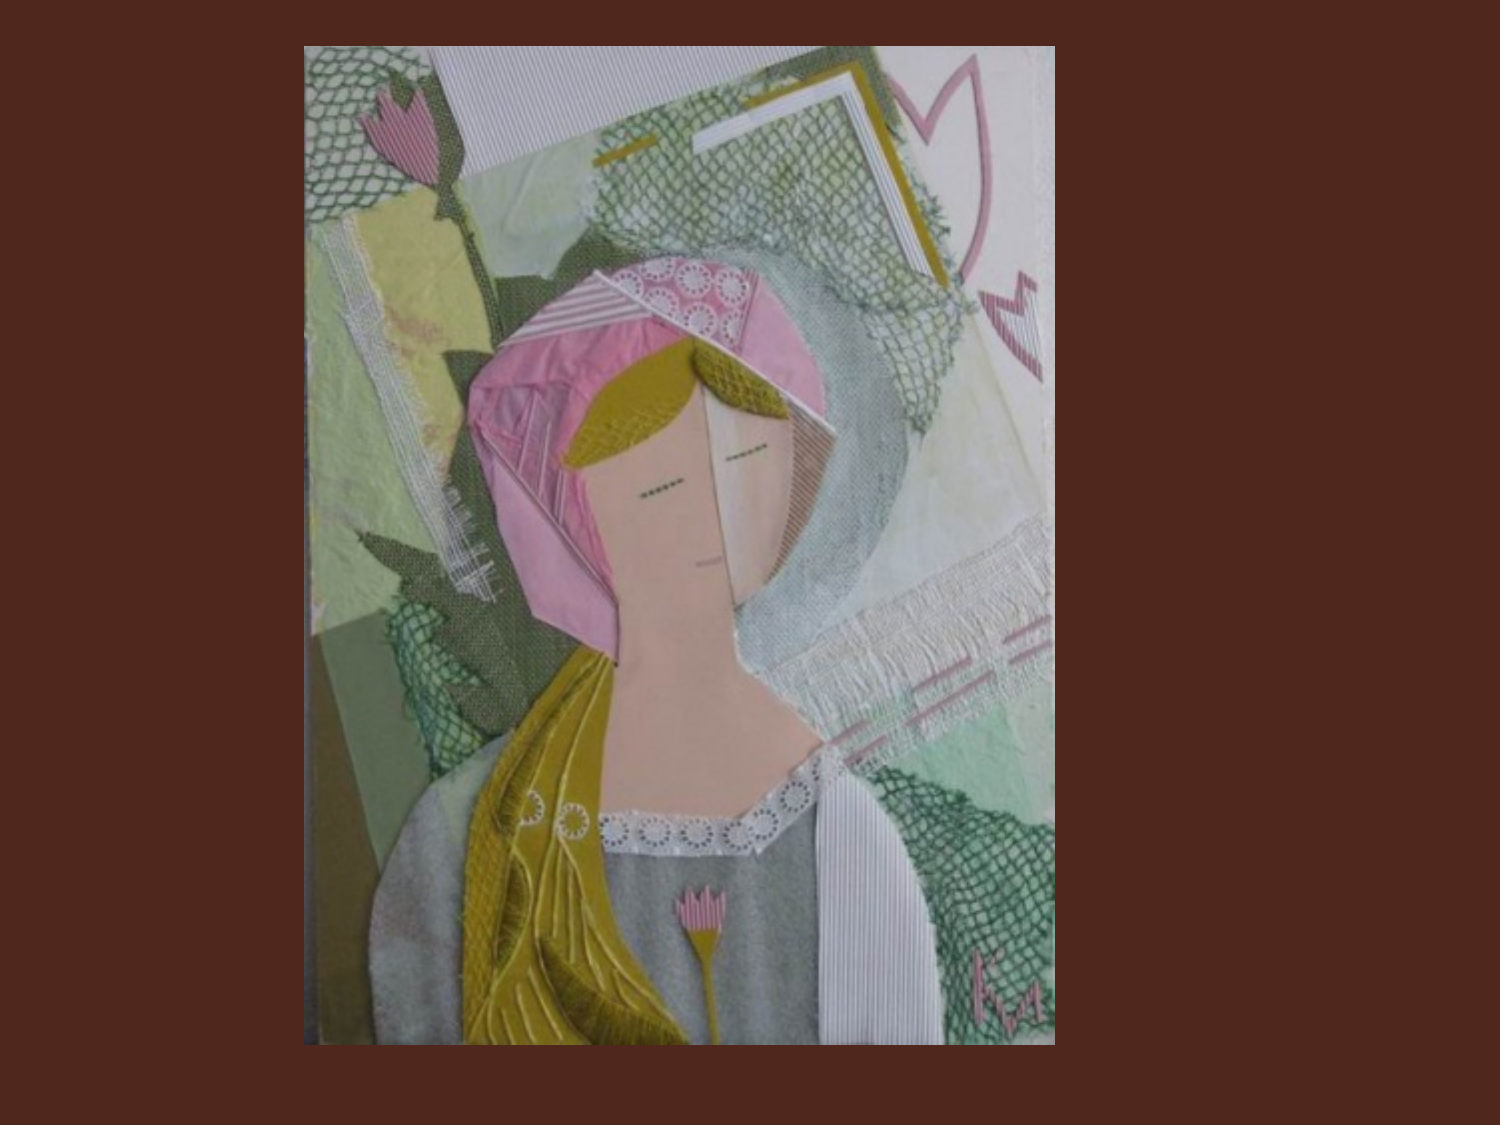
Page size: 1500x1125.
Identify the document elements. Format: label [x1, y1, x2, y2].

picture [304, 46, 1055, 1045]
